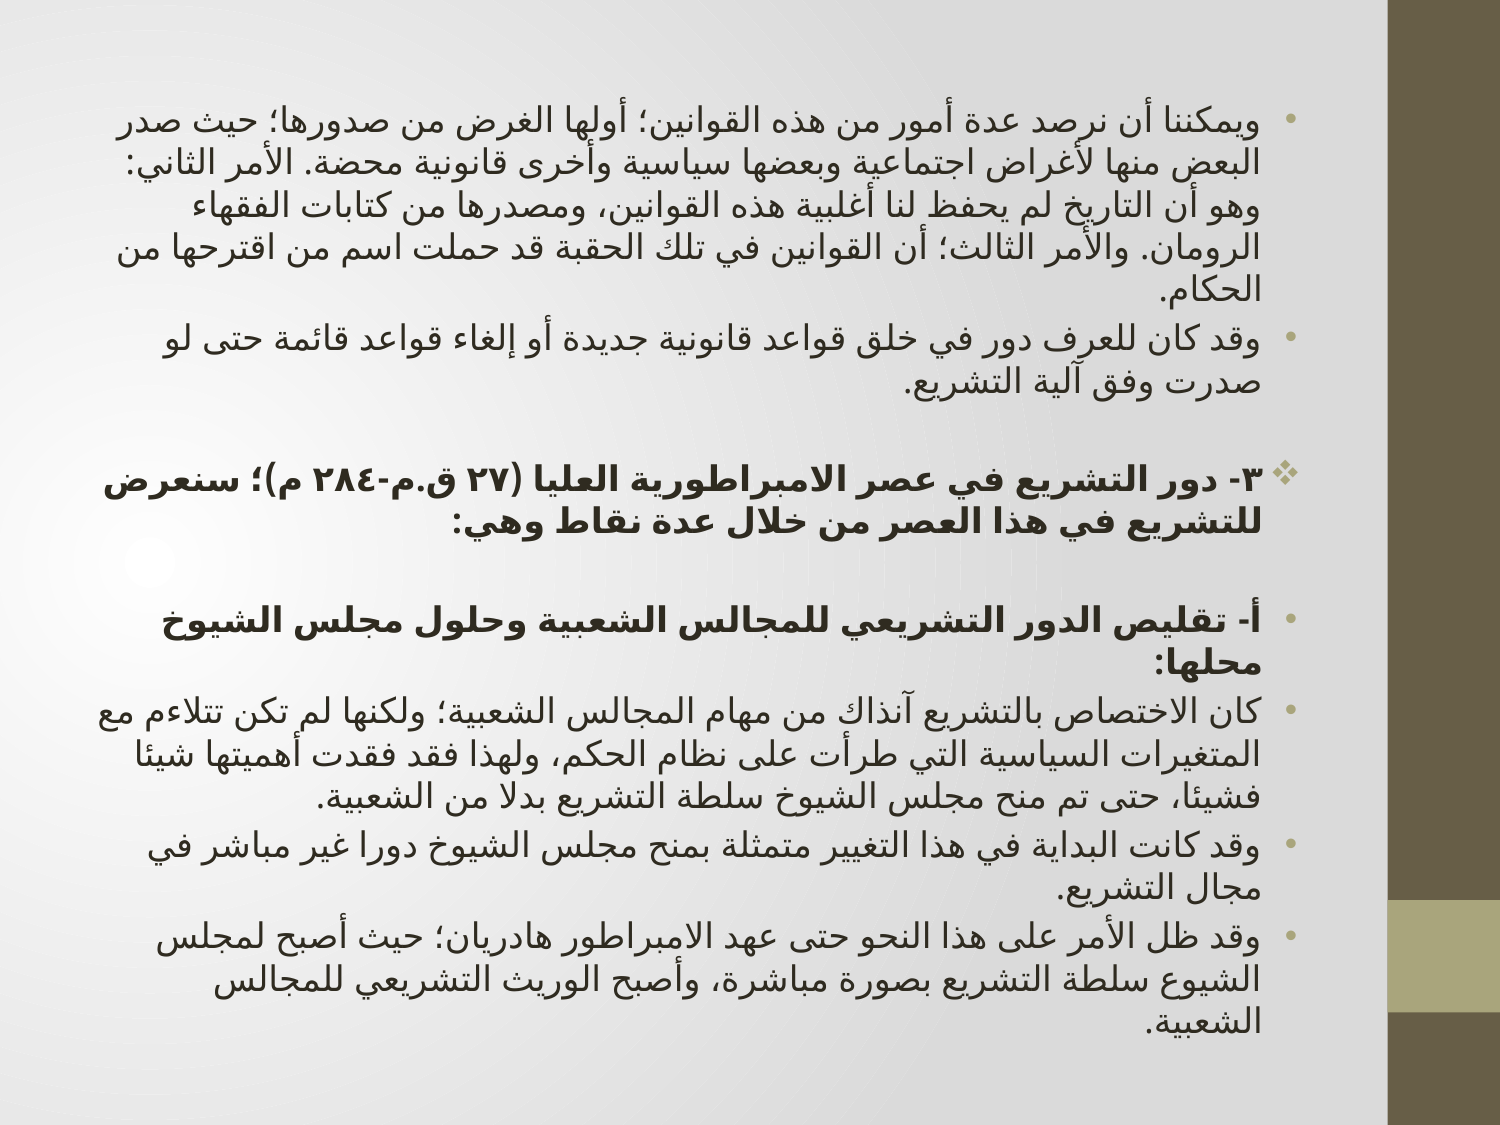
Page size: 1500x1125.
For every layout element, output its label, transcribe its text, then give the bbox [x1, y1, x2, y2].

list ويمكننا أن نرصد عدة أمور من هذه القوانين؛ أولها الغرض من صدورها؛ حيث صدر البعض منها لأغراض اجتماعية وبعضها سياسية وأخرى قانونية محضة. الأمر الثاني: وهو أن التاريخ لم يحفظ لنا أغلبية هذه القوانين، ومصدرها من كتابات الفقهاء الرومان. والأمر الثالث؛ أن القوانين في تلك الحقبة قد حملت اسم من اقترحها من الحكام. وقد كان للعرف دور في خلق قواعد قانونية جديدة أو إلغاء قواعد قائمة حتى لو صدرت وفق آلية التشريع. ٣- دور التشريع في عصر الامبراطورية العليا (٢٧ ق.م-٢٨٤ م)؛ سنعرض للتشريع في هذا العصر من خلال عدة نقاط وهي: أ- تقليص الدور التشريعي للمجالس الشعبية وحلول مجلس الشيوخ محلها: كان الاختصاص بالتشريع آنذاك من مهام المجالس الشعبية؛ ولكنها لم تكن تتلاءم مع المتغيرات السياسية التي طرأت على نظام الحكم، ولهذا فقد فقدت أهميتها شيئا فشيئا، حتى تم منح مجلس الشيوخ سلطة التشريع بدلا من الشعبية. وقد كانت البداية في هذا التغيير متمثلة بمنح مجلس الشيوخ دورا غير مباشر في مجال التشريع. وقد ظل الأمر على هذا النحو حتى عهد الامبراطور هادريان؛ حيث أصبح لمجلس الشيوع سلطة التشريع بصورة مباشرة، وأصبح الوريث التشريعي للمجالس الشعبية. [75, 90, 1325, 1050]
